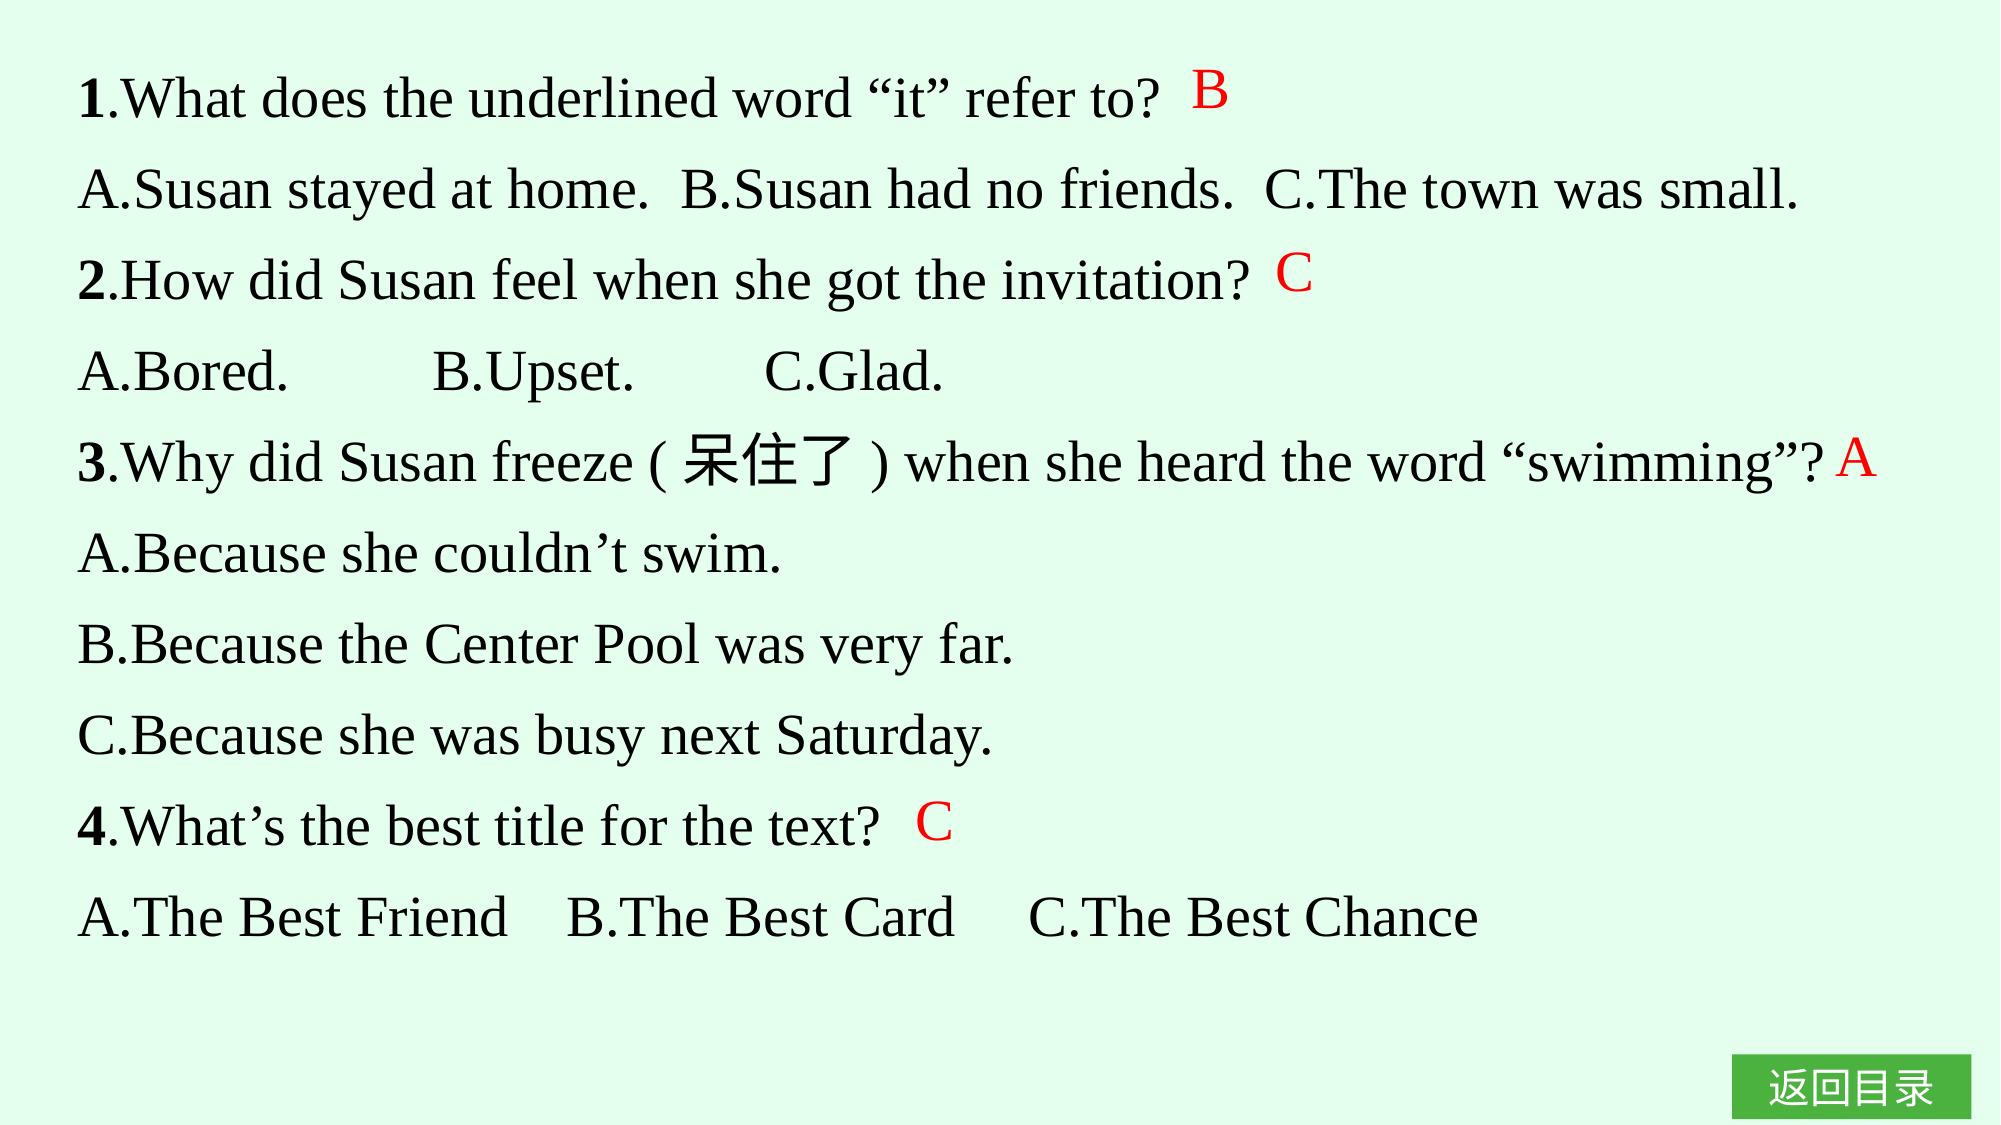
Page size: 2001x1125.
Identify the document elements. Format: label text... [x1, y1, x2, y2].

text_box A [1820, 410, 1893, 496]
text_box B [1176, 42, 1260, 128]
text_box 1.What does the underlined word “it” refer to? A.Susan stayed at home. B.Susan had no friends. C.The town was small. 2.How did Susan feel when she got the invitation? A.Bored. B.Upset. C.Glad. 3.Why did Susan freeze (呆住了) when she heard the word “swimming”? A.Because she couldn’t swim. B.Because the Center Pool was very far. C.Because she was busy next Saturday. 4.What’s the best title for the text? A.The Best Friend B.The Best Card C.The Best Chance [62, 31, 1938, 956]
text_box C [900, 775, 969, 860]
text_box C [1260, 225, 1330, 311]
